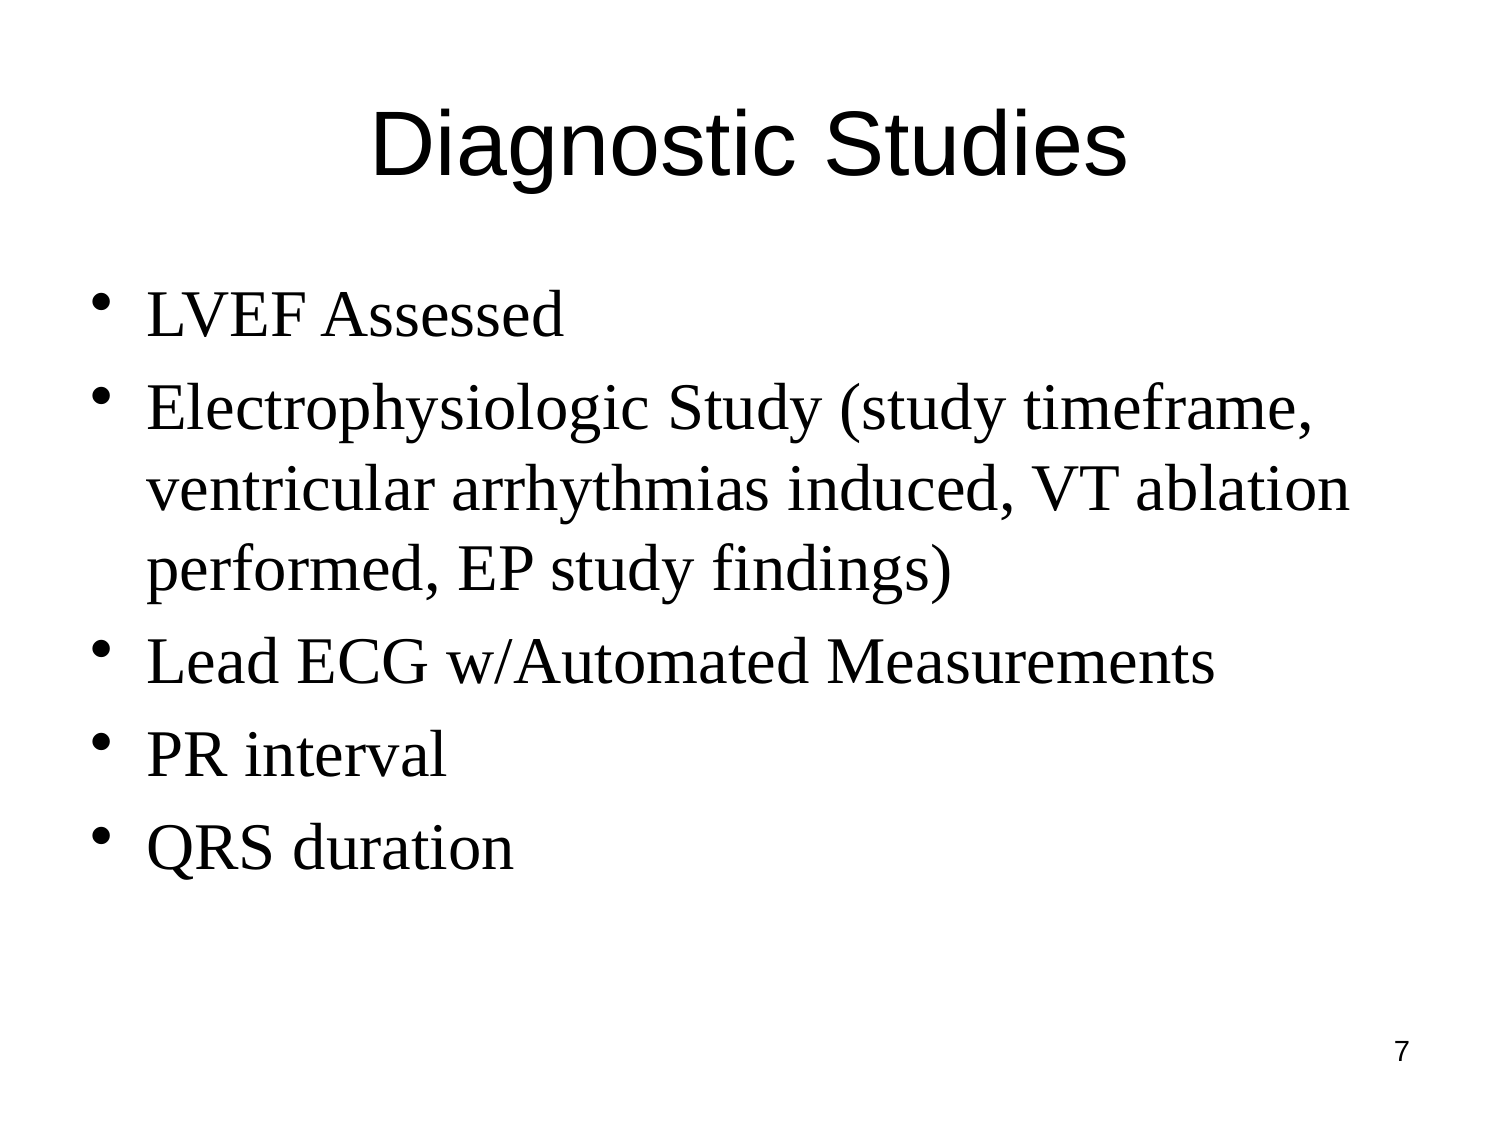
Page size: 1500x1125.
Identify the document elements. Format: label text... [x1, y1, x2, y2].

slide_number 7 [1074, 1024, 1426, 1103]
title Diagnostic Studies [74, 44, 1426, 233]
list LVEF Assessed Electrophysiologic Study (study timeframe, ventricular arrhythmias induced, VT ablation performed, EP study findings) Lead ECG w/Automated Measurements PR interval QRS duration [74, 262, 1426, 1006]
